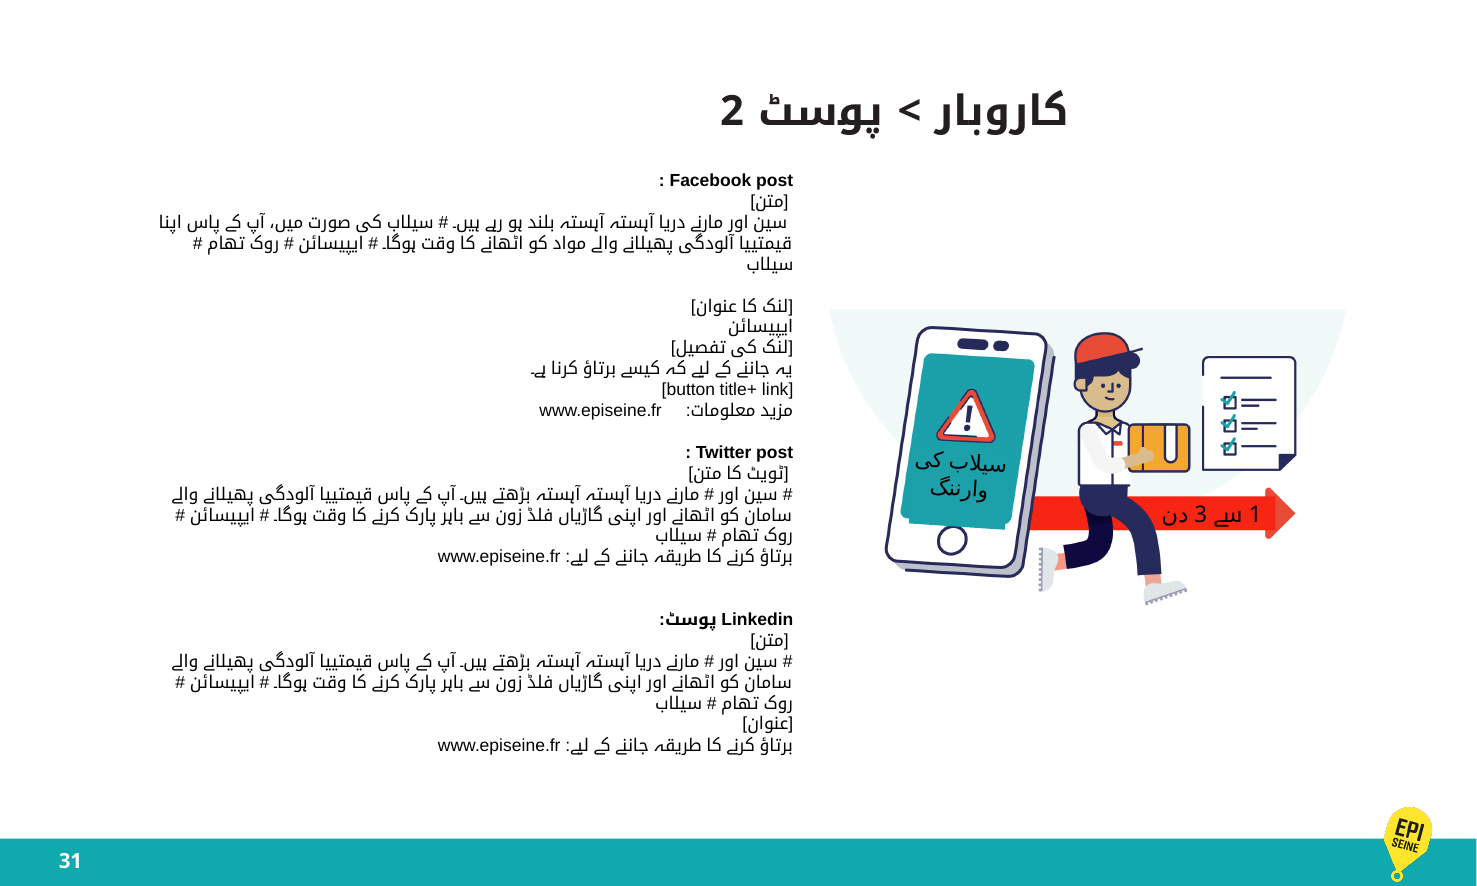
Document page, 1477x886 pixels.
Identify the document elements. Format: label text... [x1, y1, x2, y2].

text_box Facebook post : [متن] سین اور مارنے دریا آہستہ آہستہ بلند ہو رہے ہیں۔ # سیلاب کی صورت میں، آپ کے پاس اپنا قیمتییا آلودگی پھیلانے والے مواد کو اٹھانے کا وقت ہوگا۔ # ایپیسائن # روک تھام # سیلاب [لنک کا عنوان] ایپیسائن [لنک کی تفصیل] یہ جاننے کے لیے کہ کیسے برتاؤ کرنا ہے۔ [button title+ link] مزید معلومات: www.episeine.fr Twitter post : [ٹویٹ کا متن] # سین اور # مارنے دریا آہستہ آہستہ بڑھتے ہیں۔ آپ کے پاس قیمتییا آلودگی پھیلانے والے سامان کو اٹھانے اور اپنی گاڑیاں فلڈ زون سے باہر پارک کرنے کا وقت ہوگا۔ # ایپیسائن # روک تھام # سیلاب برتاؤ کرنے کا طریقہ جاننے کے لیے: www.episeine.fr Linkedin پوسٹ: [متن] # سین اور # مارنے دریا آہستہ آہستہ بڑھتے ہیں۔ آپ کے پاس قیمتییا آلودگی پھیلانے والے سامان کو اٹھانے اور اپنی گاڑیاں فلڈ زون سے باہر پارک کرنے کا وقت ہوگا۔ # ایپیسائن # روک تھام # سیلاب [عنوان] برتاؤ کرنے کا طریقہ جاننے کے لیے: www.episeine.fr [154, 164, 798, 759]
picture [730, 198, 1449, 688]
picture [1381, 805, 1433, 883]
title کاروبار > پوسٹ 2 [152, 56, 1072, 135]
